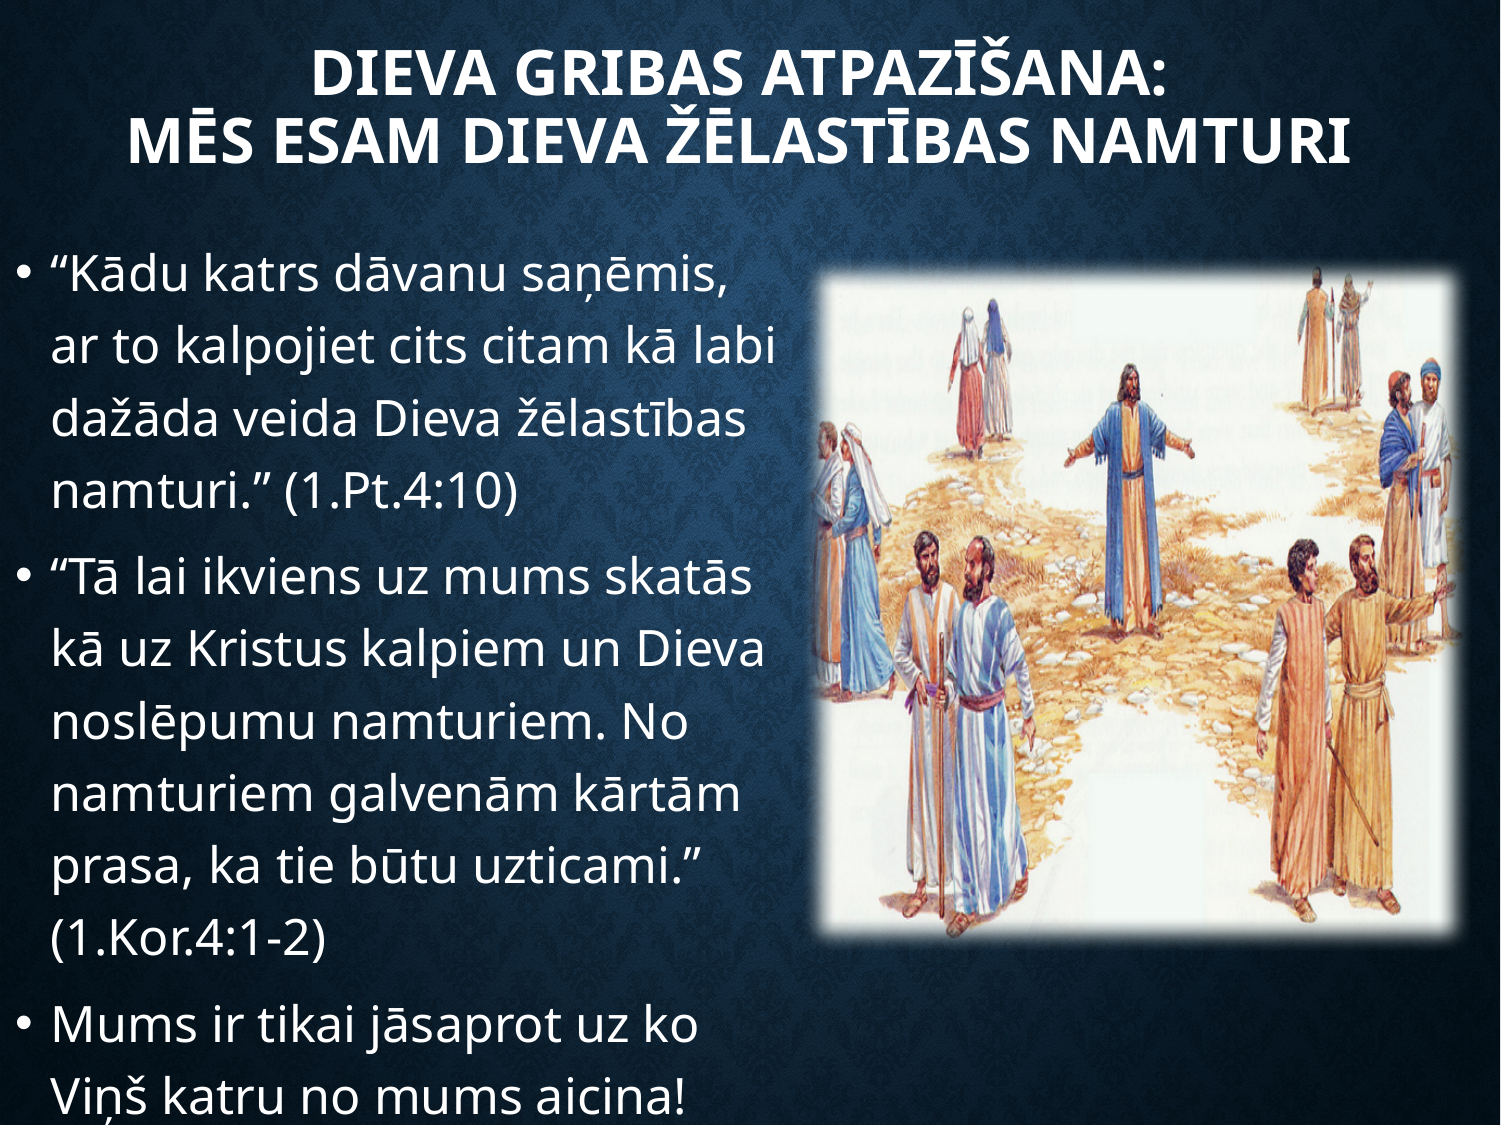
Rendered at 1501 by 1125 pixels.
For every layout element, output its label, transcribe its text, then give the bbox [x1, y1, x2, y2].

picture [801, 254, 1472, 952]
list “Kādu katrs dāvanu saņēmis, ar to kalpojiet cits citam kā labi dažāda veida Dieva žēlastības namturi.” (1.Pt.4:10) “Tā lai ikviens uz mums skatās kā uz Kristus kalpiem un Dieva noslēpumu namturiem. No namturiem galvenām kārtām prasa, ka tie būtu uzticami.” (1.Kor.4:1-2) Mums ir tikai jāsaprot uz ko Viņš katru no mums aicina! [0, 221, 800, 1125]
title Dieva gribas atpazīšana: Mēs esam dieva žēlastības namturi [102, 0, 1377, 218]
